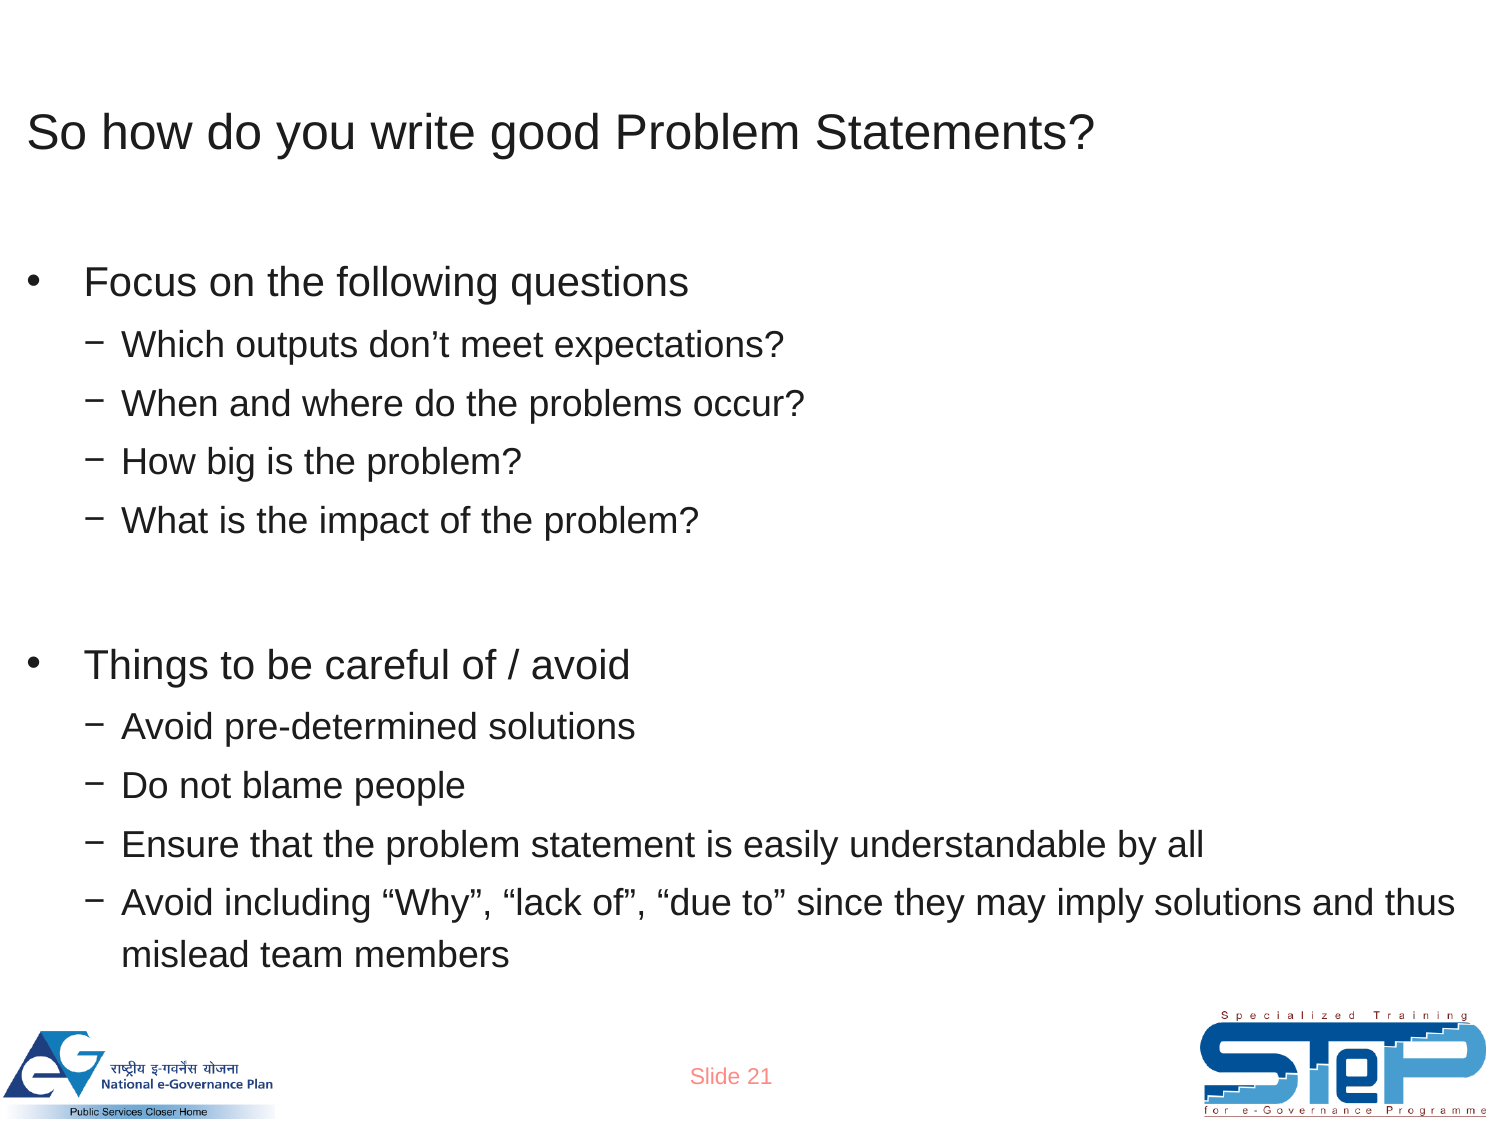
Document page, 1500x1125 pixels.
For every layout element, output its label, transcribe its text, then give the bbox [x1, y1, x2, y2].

list Focus on the following questions Which outputs don’t meet expectations? When and where do the problems occur? How big is the problem? What is the impact of the problem? Things to be careful of / avoid Avoid pre-determined solutions Do not blame people Ensure that the problem statement is easily understandable by all Avoid including “Why”, “lack of”, “due to” since they may imply solutions and thus mislead team members [26, 247, 1474, 1032]
picture [2, 1031, 275, 1119]
title So how do you write good Problem Statements? [26, 99, 1472, 224]
picture [1200, 1011, 1486, 1117]
